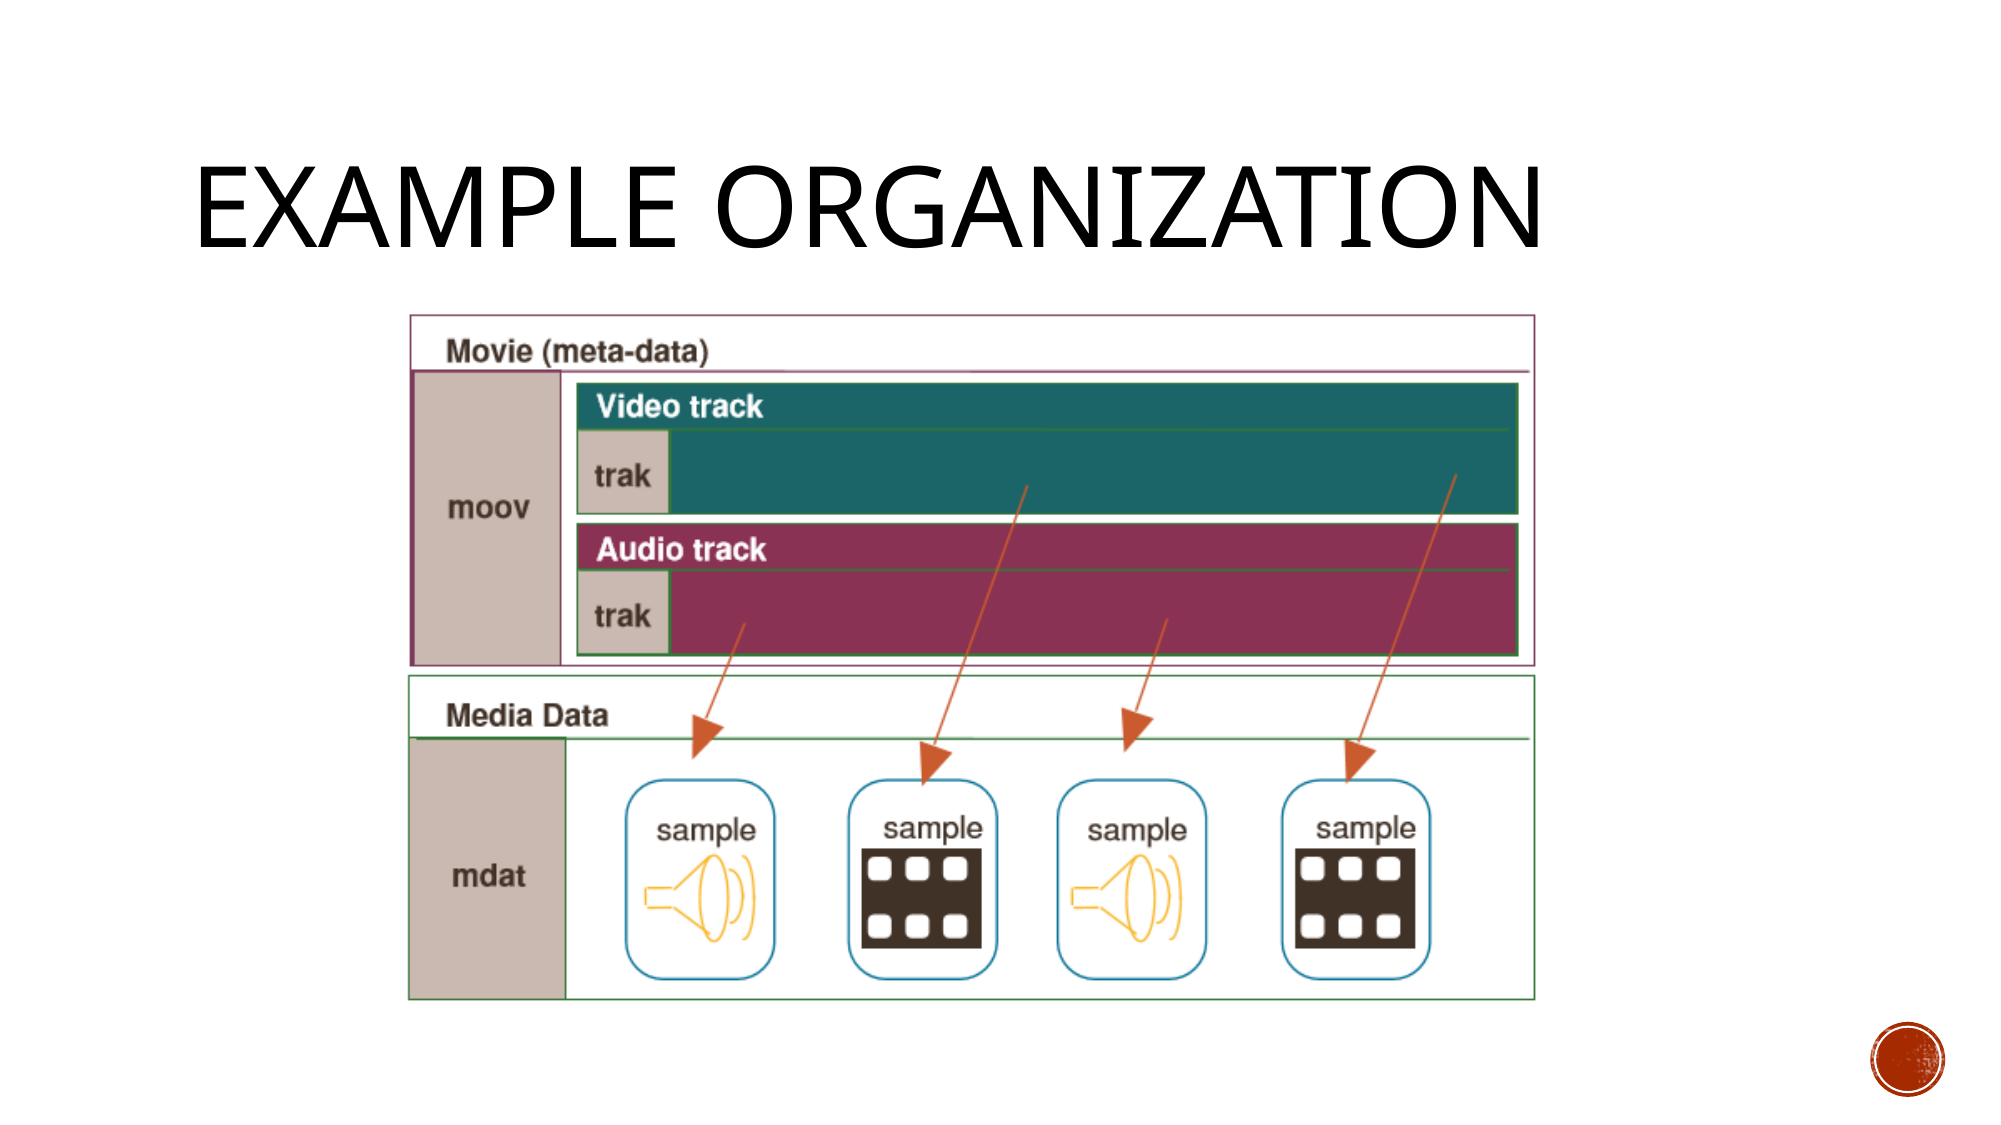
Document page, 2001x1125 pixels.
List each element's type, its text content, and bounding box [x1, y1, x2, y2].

picture [335, 283, 1579, 1029]
title Example organization [175, 79, 1826, 344]
